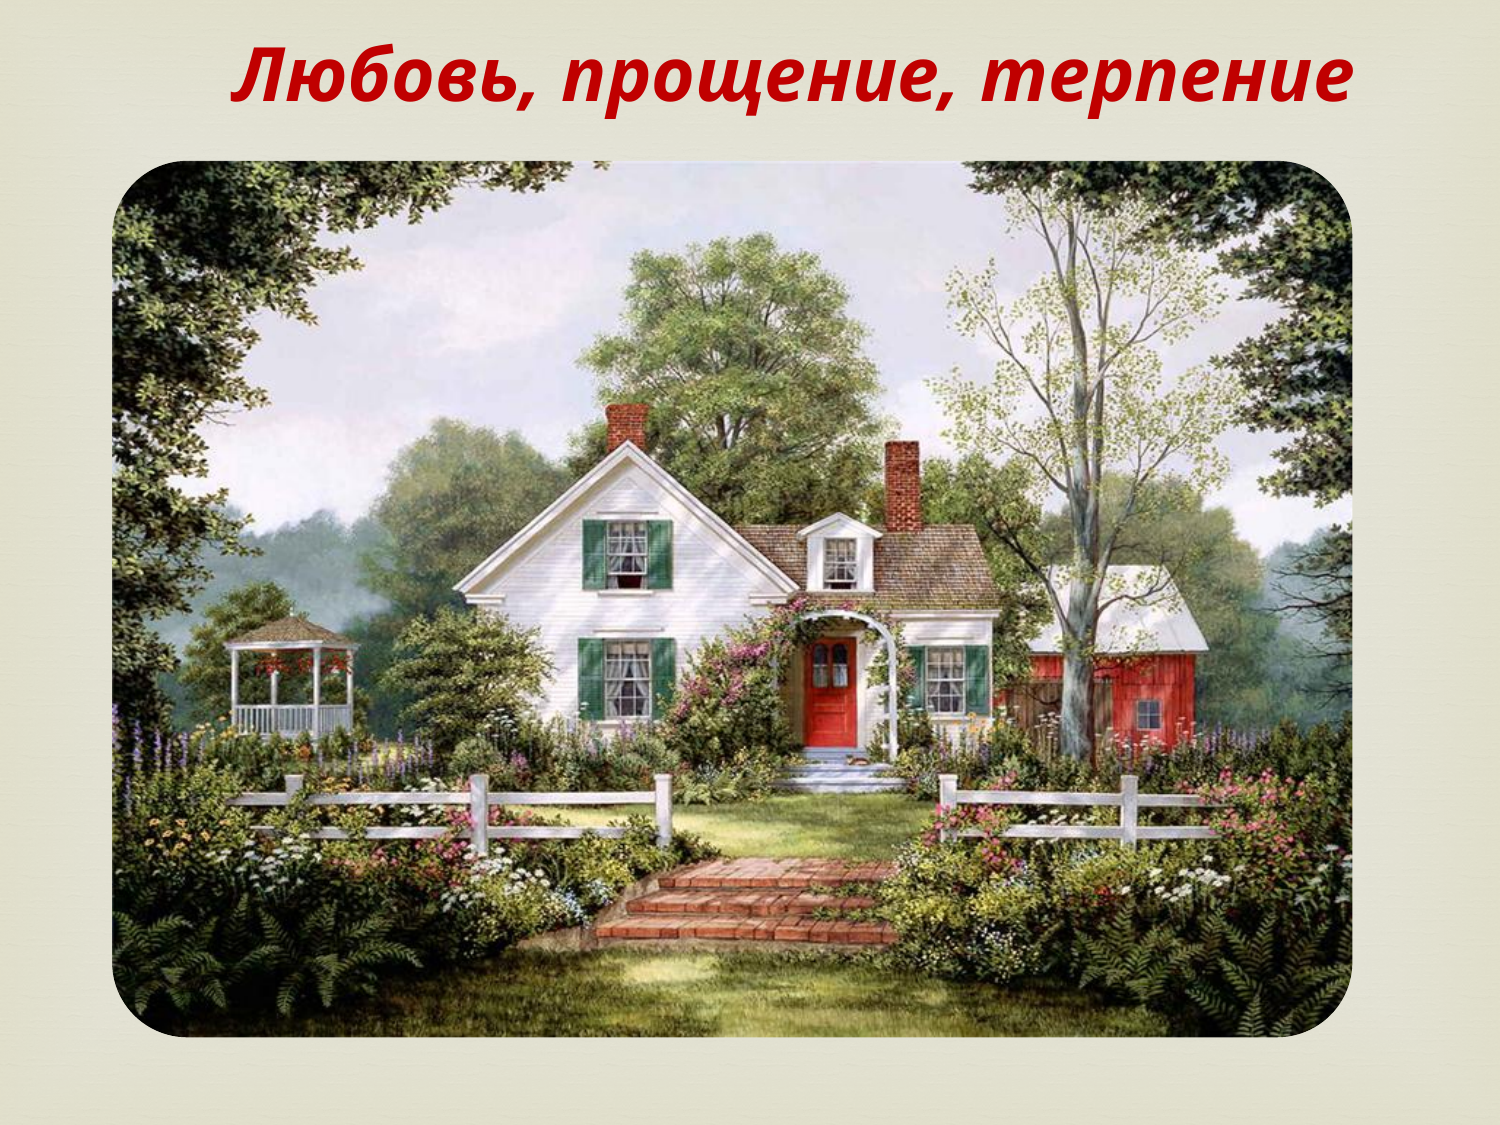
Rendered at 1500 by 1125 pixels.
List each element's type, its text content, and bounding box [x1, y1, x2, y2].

text_box Любовь, прощение, терпение [218, 19, 1376, 125]
picture [111, 160, 1353, 1038]
